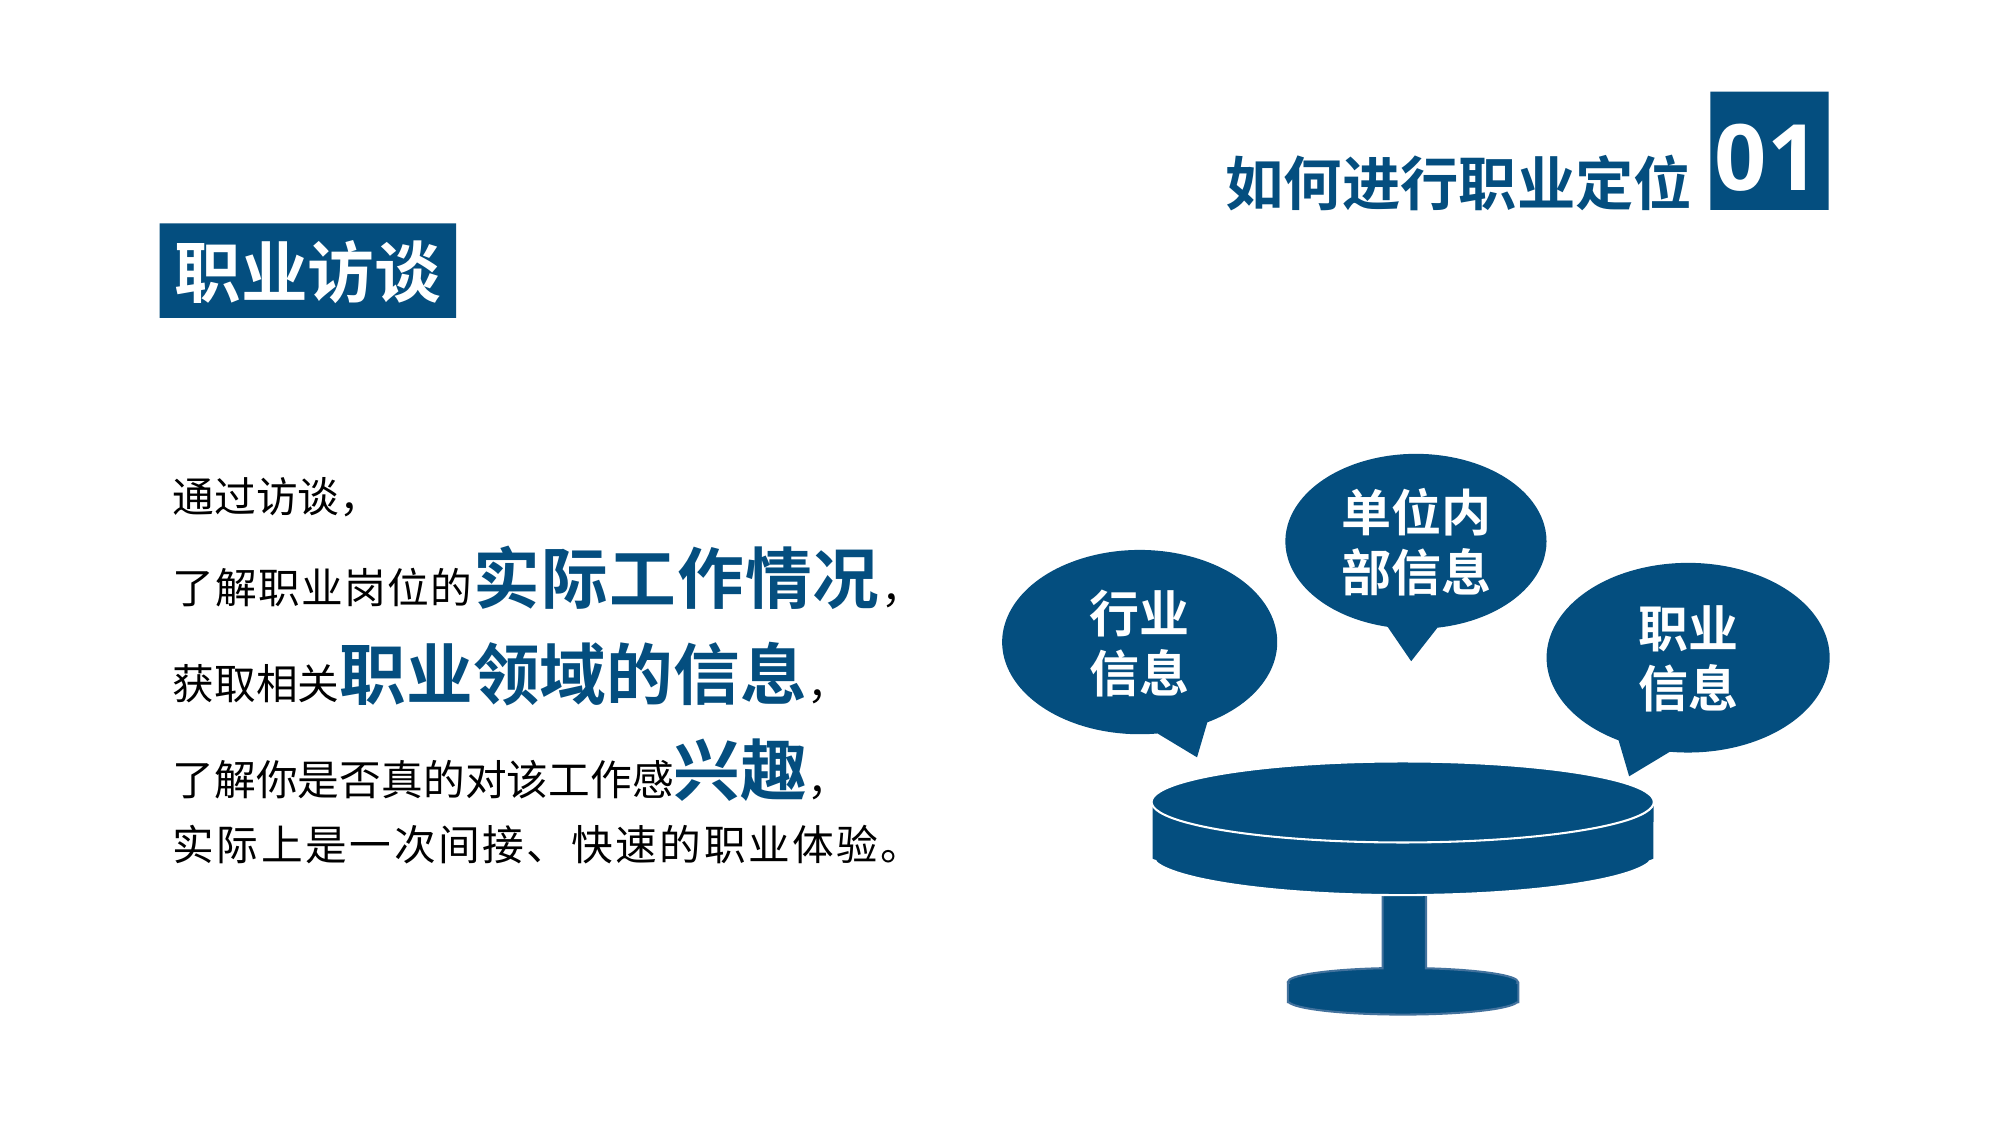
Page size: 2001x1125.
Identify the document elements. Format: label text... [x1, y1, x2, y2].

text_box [1002, 453, 1830, 1015]
text_box 职业访谈 [159, 223, 457, 318]
text_box 如何进行职业定位 [1211, 139, 1830, 270]
text_box 通过访谈， 了解职业岗位的实际工作情况， 获取相关职业领域的信息， 了解你是否真的对该工作感兴趣， 实际上是一次间接、快速的职业体验。 [158, 453, 896, 877]
